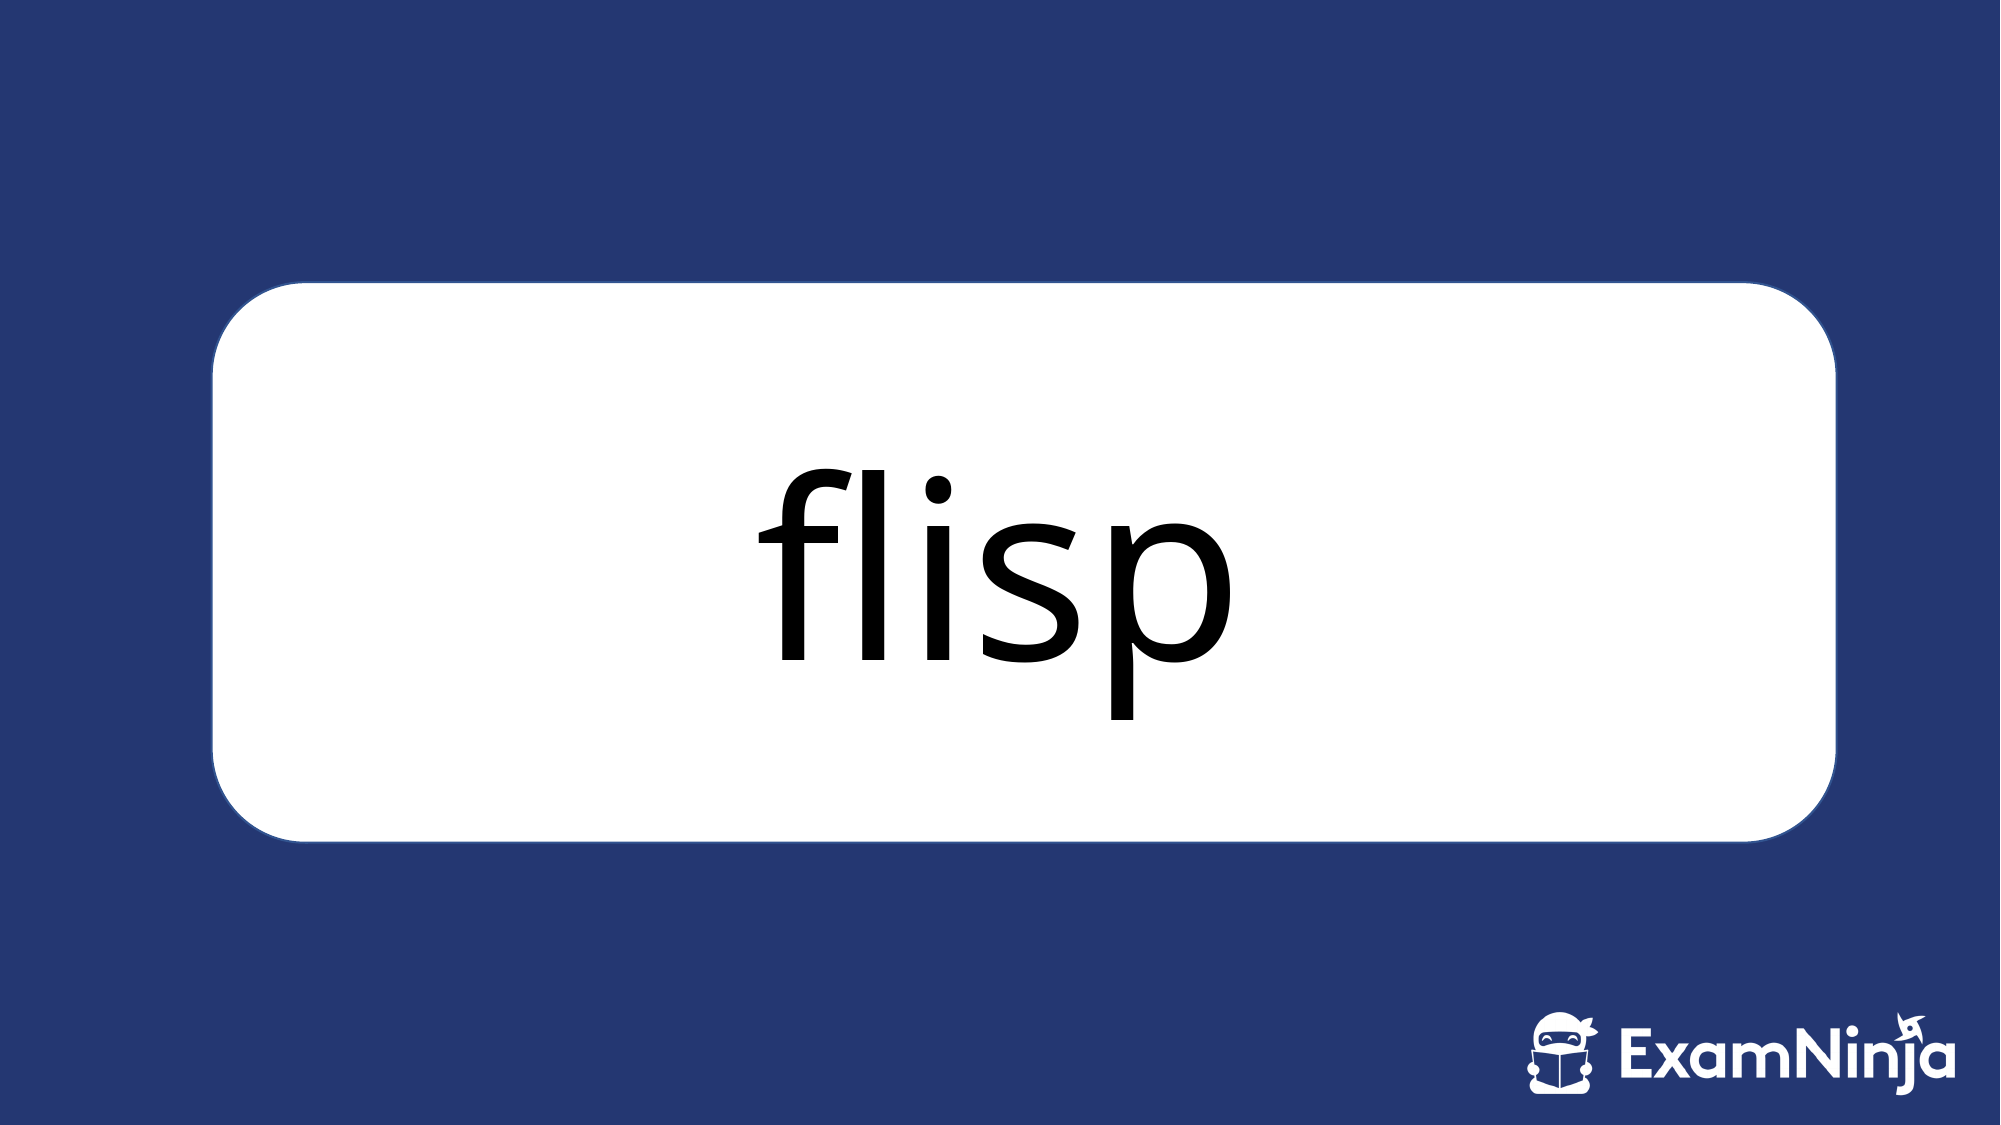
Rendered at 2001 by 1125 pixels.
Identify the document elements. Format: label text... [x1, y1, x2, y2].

text_box [210, 281, 1838, 403]
picture [1501, 1003, 1979, 1102]
text_box flisp [143, 403, 1857, 719]
text_box [210, 719, 1838, 844]
